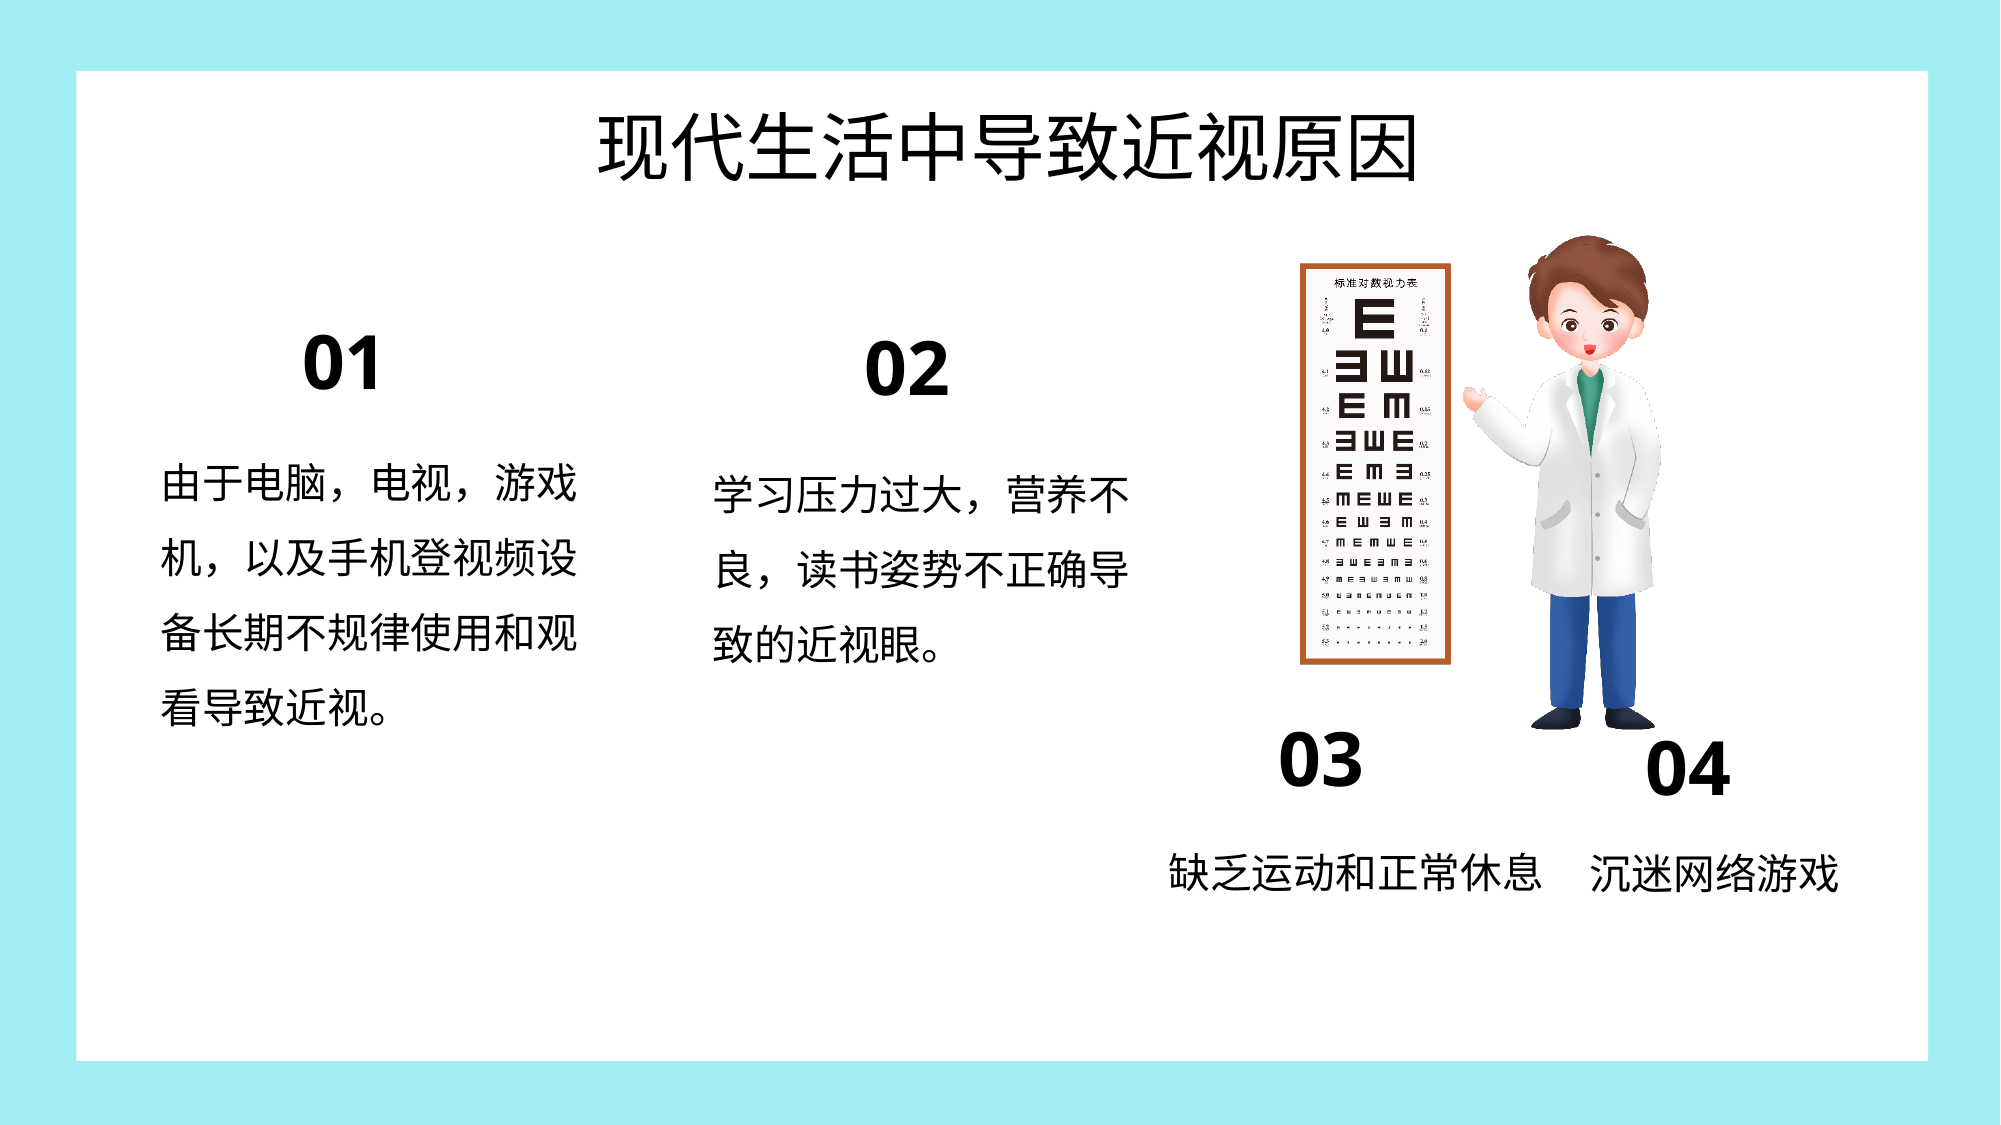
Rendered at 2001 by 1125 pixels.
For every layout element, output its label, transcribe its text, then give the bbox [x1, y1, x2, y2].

text_box 04 [1504, 713, 1873, 819]
picture [1205, 190, 1769, 753]
text_box 学习压力过大，营养不良，读书姿势不正确导致的近视眼。 [698, 436, 1156, 676]
text_box 缺乏运动和正常休息 [1127, 839, 1585, 905]
text_box 03 [1132, 704, 1504, 810]
text_box 由于电脑，电视，游戏机，以及手机登视频设备长期不规律使用和观看导致近视。 [145, 424, 603, 740]
text_box 现代生活中导致近视原因 [580, 103, 1436, 200]
text_box 02 [723, 313, 1093, 418]
text_box 沉迷网络游戏 [1486, 840, 1944, 905]
text_box 01 [155, 307, 535, 413]
